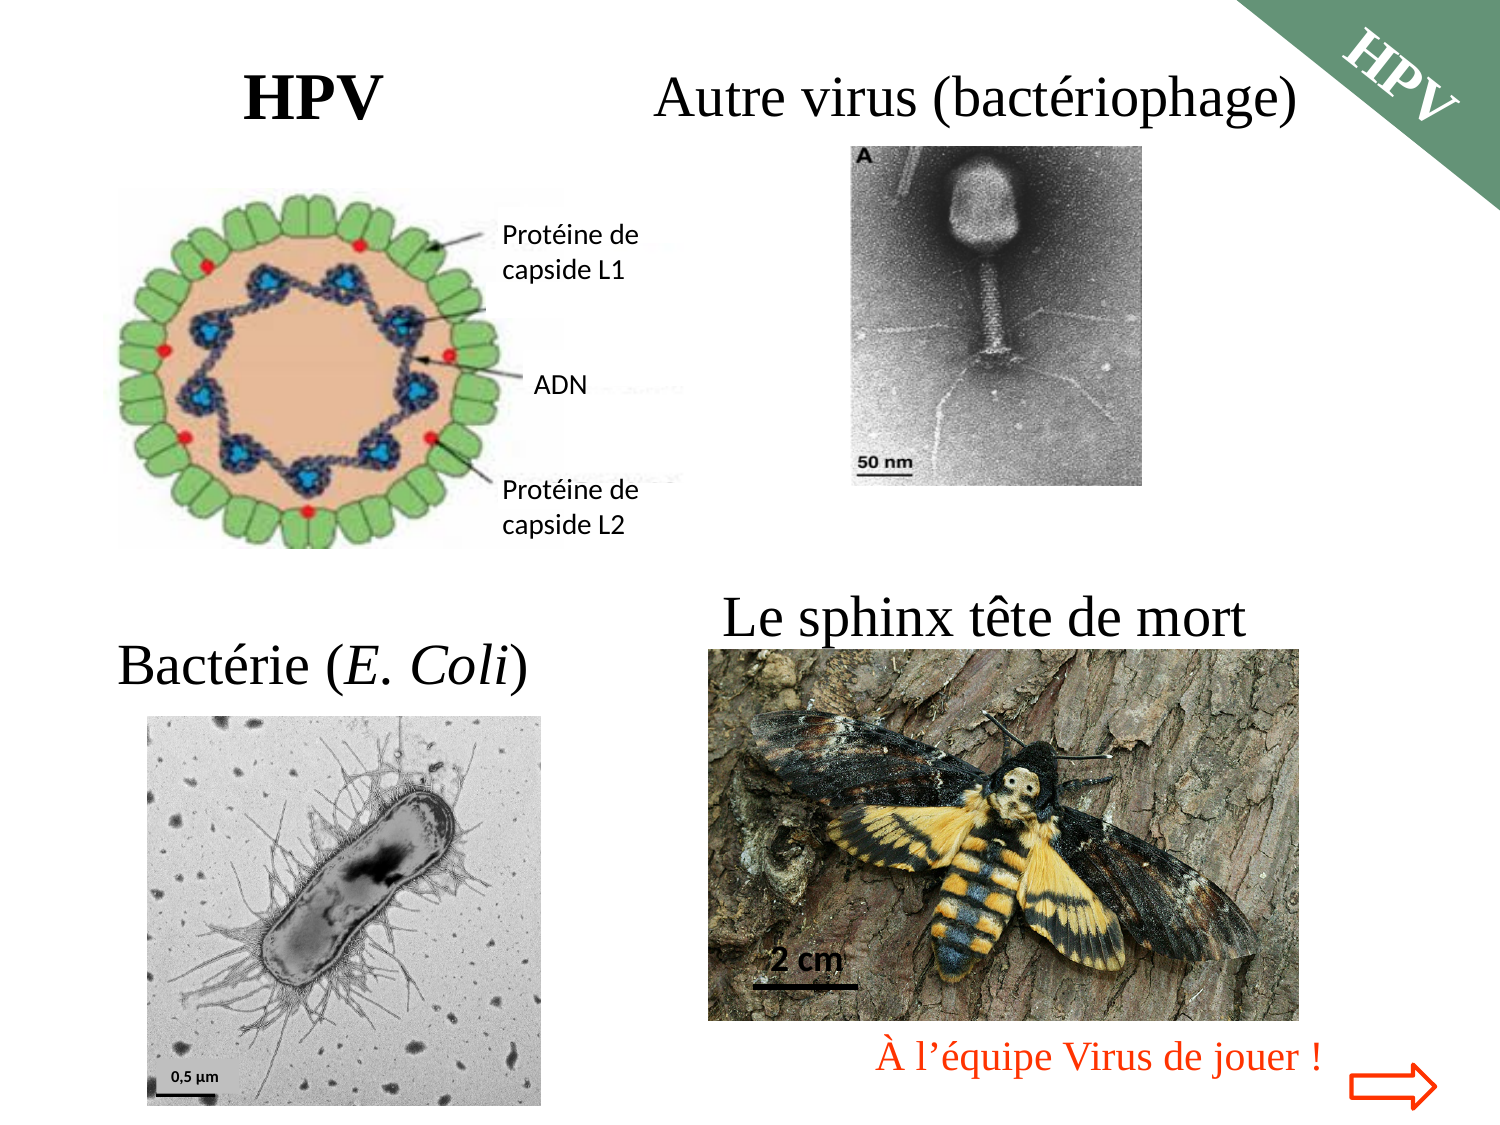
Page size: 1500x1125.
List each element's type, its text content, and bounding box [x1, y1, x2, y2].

text_box HPV [1317, 0, 1493, 159]
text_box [146, 716, 541, 1107]
picture [848, 146, 1142, 486]
text_box Le sphinx tête de mort [708, 570, 1286, 647]
text_box Bactérie (E. Coli) [24, 618, 622, 704]
text_box [1349, 1062, 1438, 1111]
text_box [1233, 0, 1500, 214]
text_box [103, 188, 709, 571]
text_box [707, 648, 1299, 1022]
text_box À l’équipe Virus de jouer ! [860, 1021, 1339, 1086]
text_box HPV [228, 45, 418, 141]
text_box Autre virus (bactériophage) [639, 50, 1353, 136]
